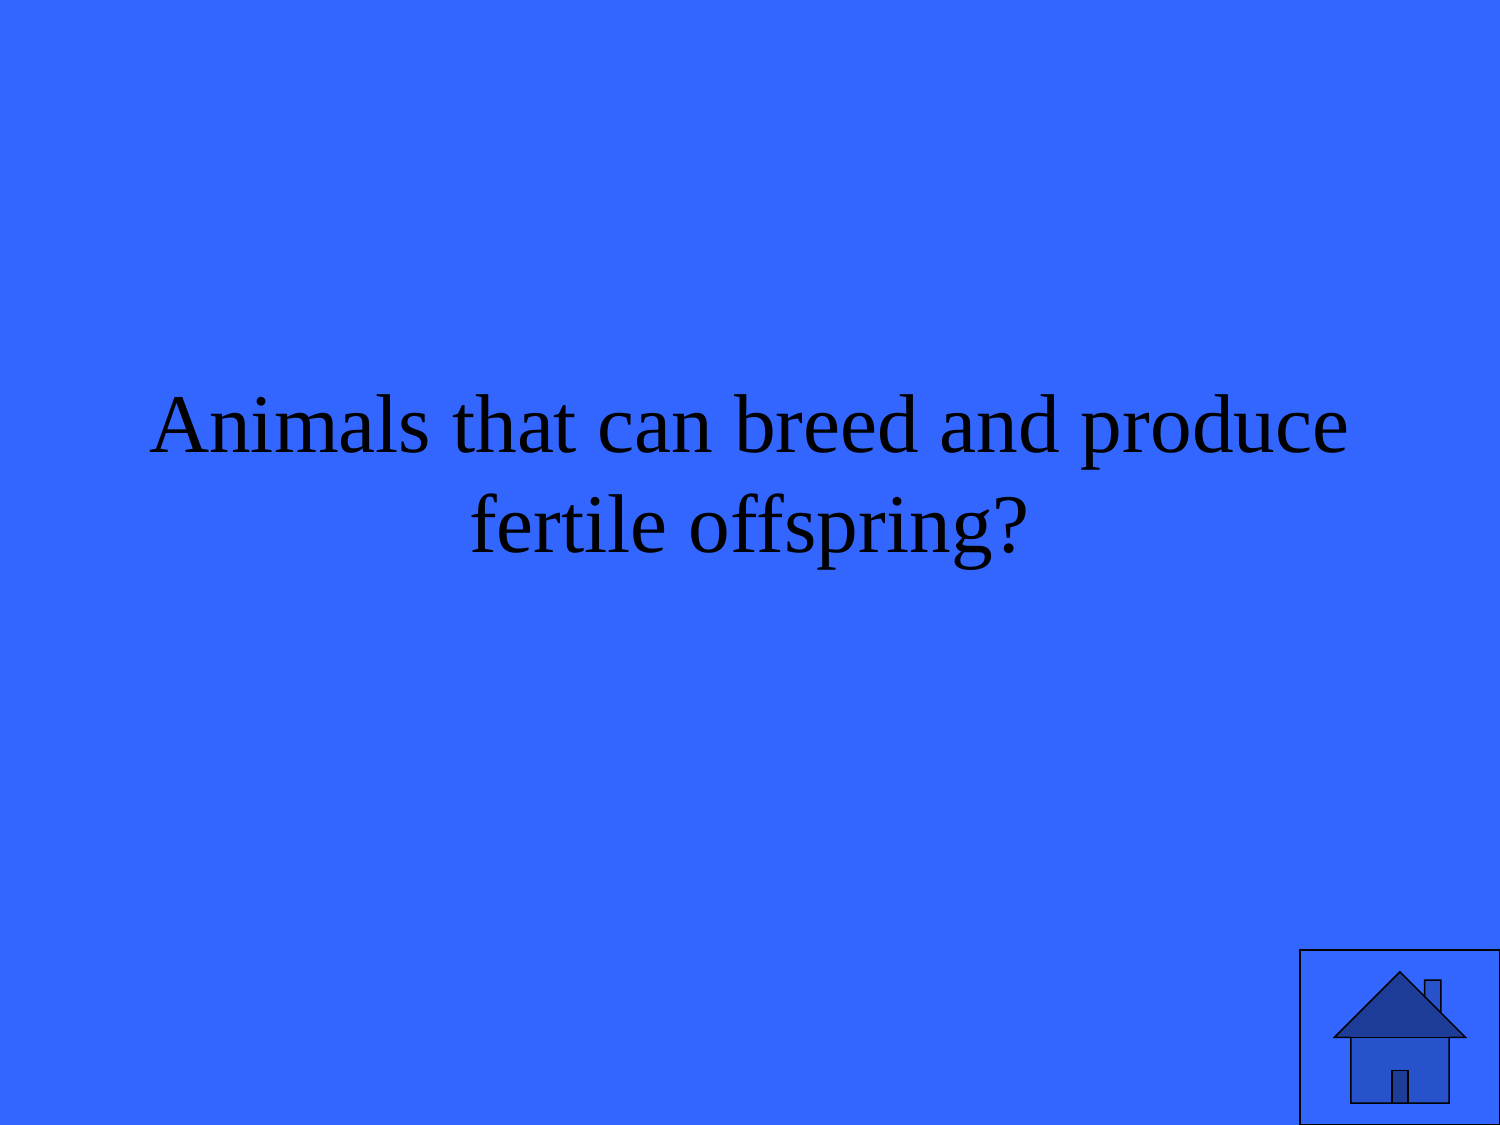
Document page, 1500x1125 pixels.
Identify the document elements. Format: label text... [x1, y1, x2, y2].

title Animals that can breed and produce fertile offspring? [112, 375, 1388, 563]
text_box [1299, 950, 1500, 1125]
